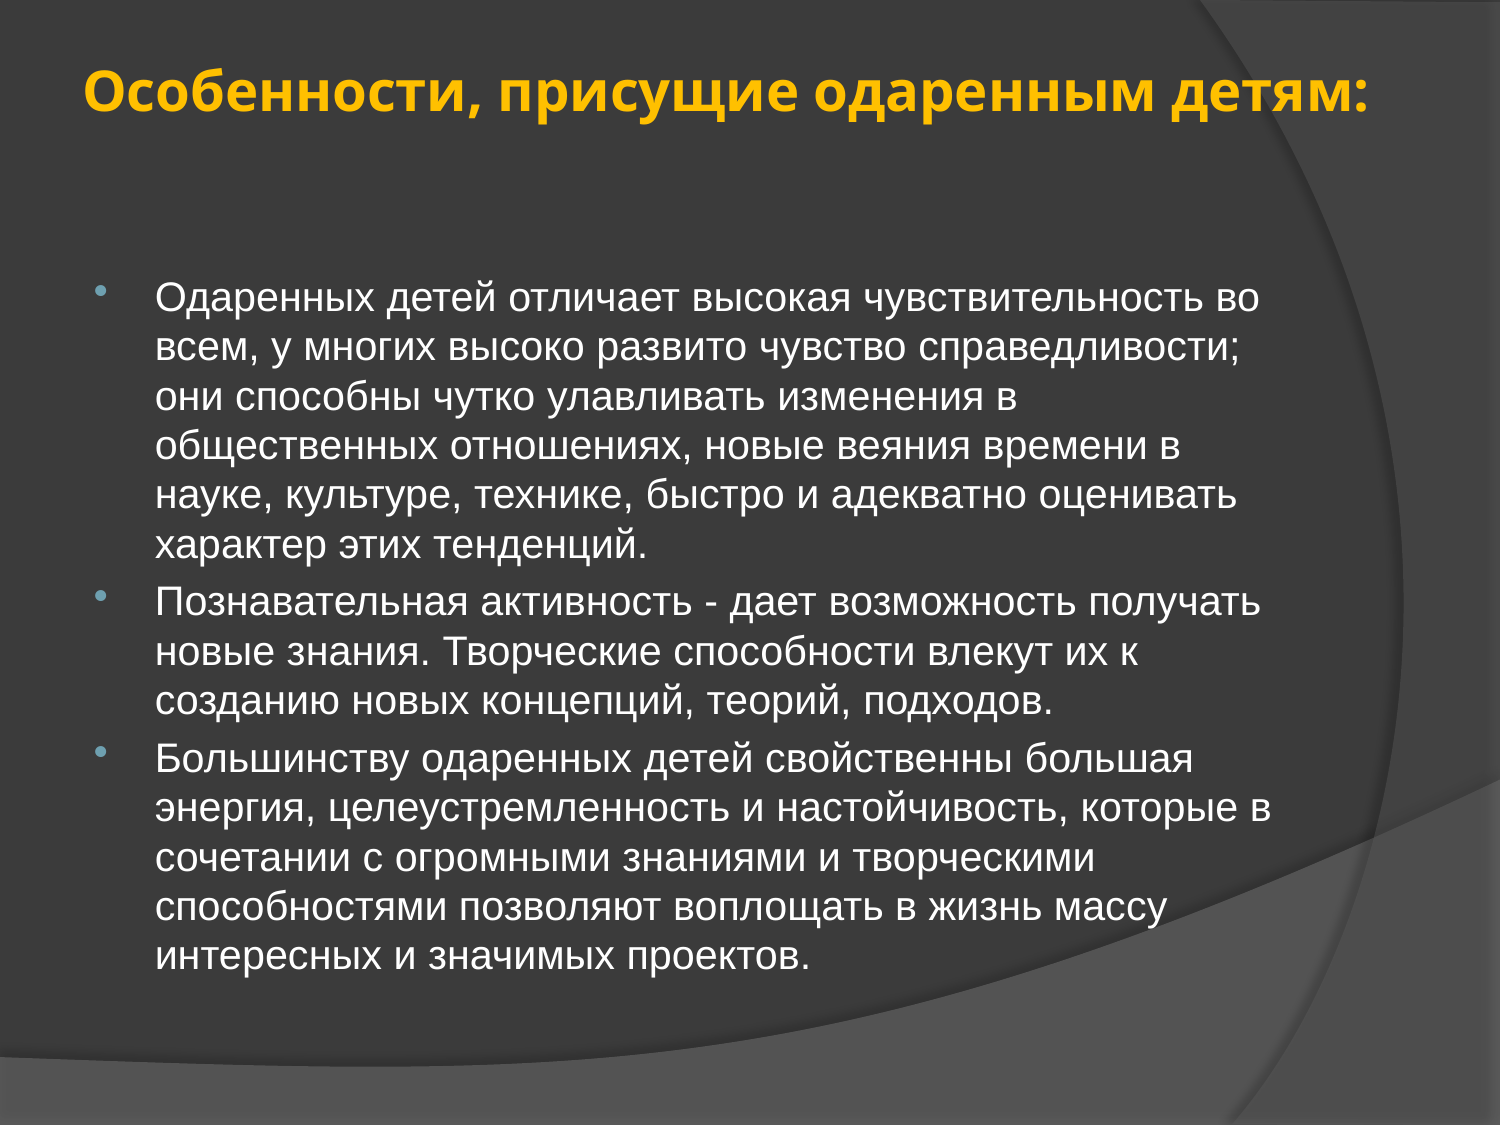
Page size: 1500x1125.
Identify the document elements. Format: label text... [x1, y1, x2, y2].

title Особенности, присущие одаренным детям: [75, 45, 1388, 233]
list Одаренных детей отличает высокая чувствительность во всем, у многих высоко развито чувство справедливости; они способны чутко улавливать изменения в общественных отношениях, новые веяния времени в науке, культуре, технике, быстро и адекватно оценивать характер этих тенденций. Познавательная активность - дает возможность получать новые знания. Творческие способности влекут их к созданию новых концепций, теорий, подходов. Большинству одаренных детей свойственны большая энергия, целеустремленность и настойчивость, которые в сочетании с огромными знаниями и творческими способностями позволяют воплощать в жизнь массу интересных и значимых проектов. [75, 262, 1300, 1005]
